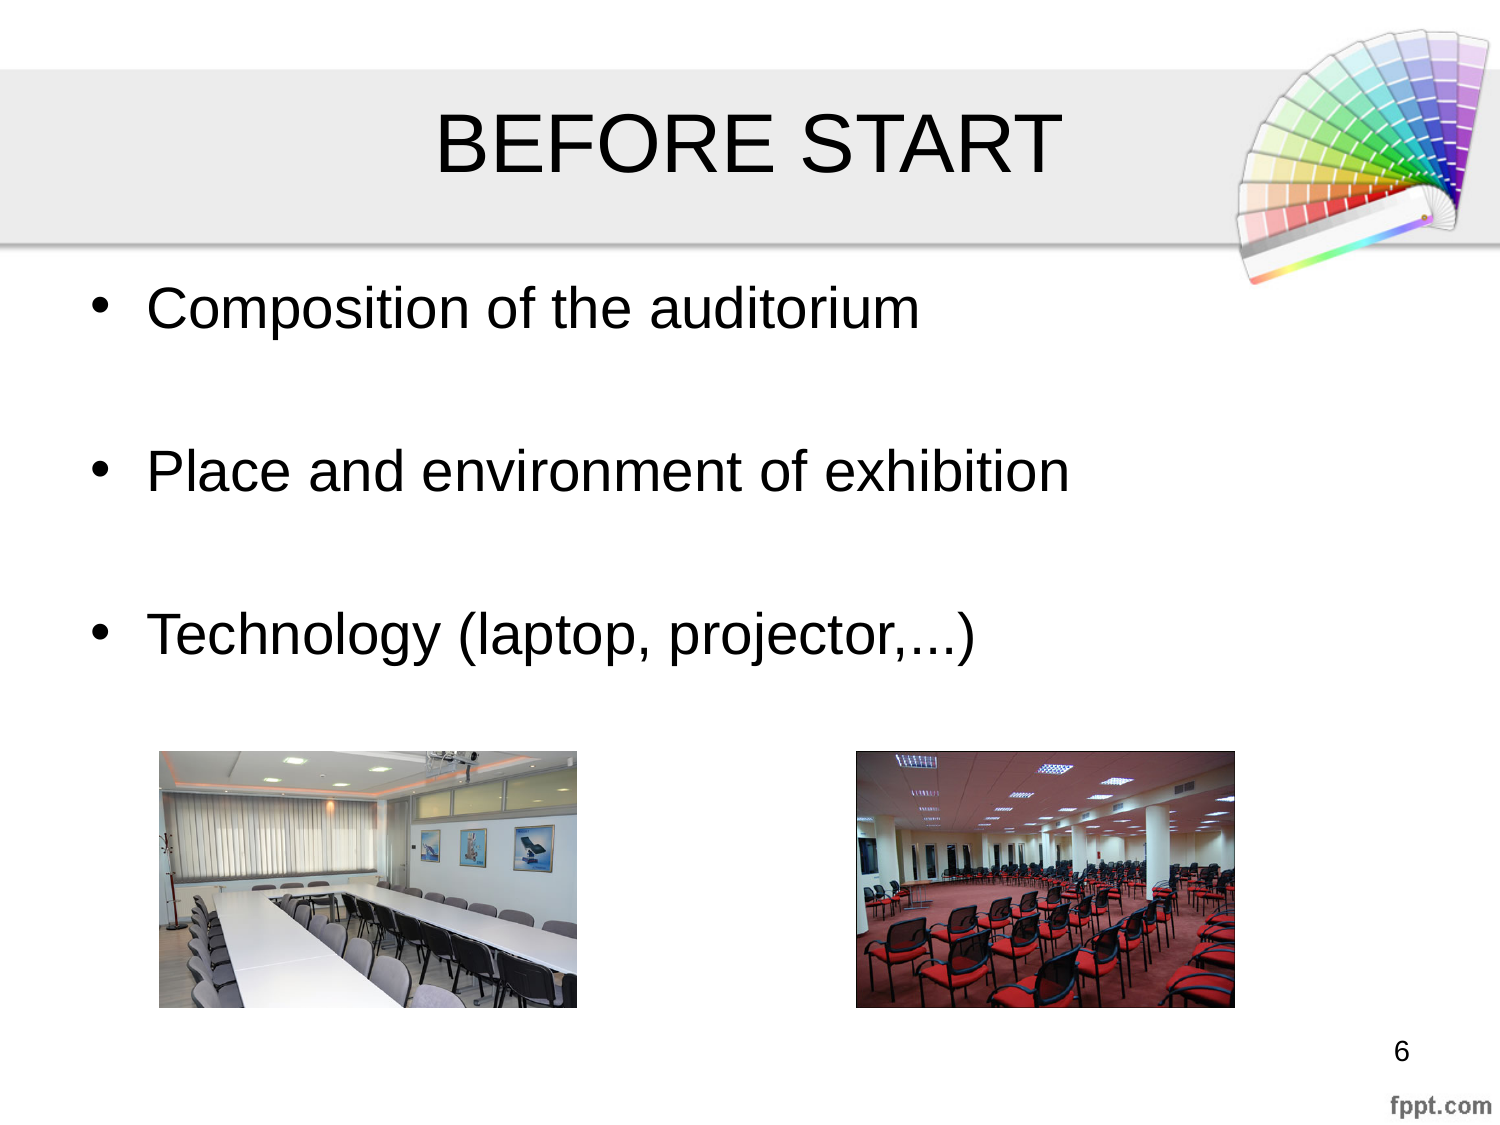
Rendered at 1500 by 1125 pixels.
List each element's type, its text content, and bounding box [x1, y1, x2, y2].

title BEFORE START [75, 45, 1425, 233]
slide_number ‹#› [1074, 1024, 1425, 1103]
picture [0, 0, 1500, 1125]
list Composition of the auditorium Place and environment of exhibition Technology (laptop, projector,...) [75, 262, 1425, 1059]
